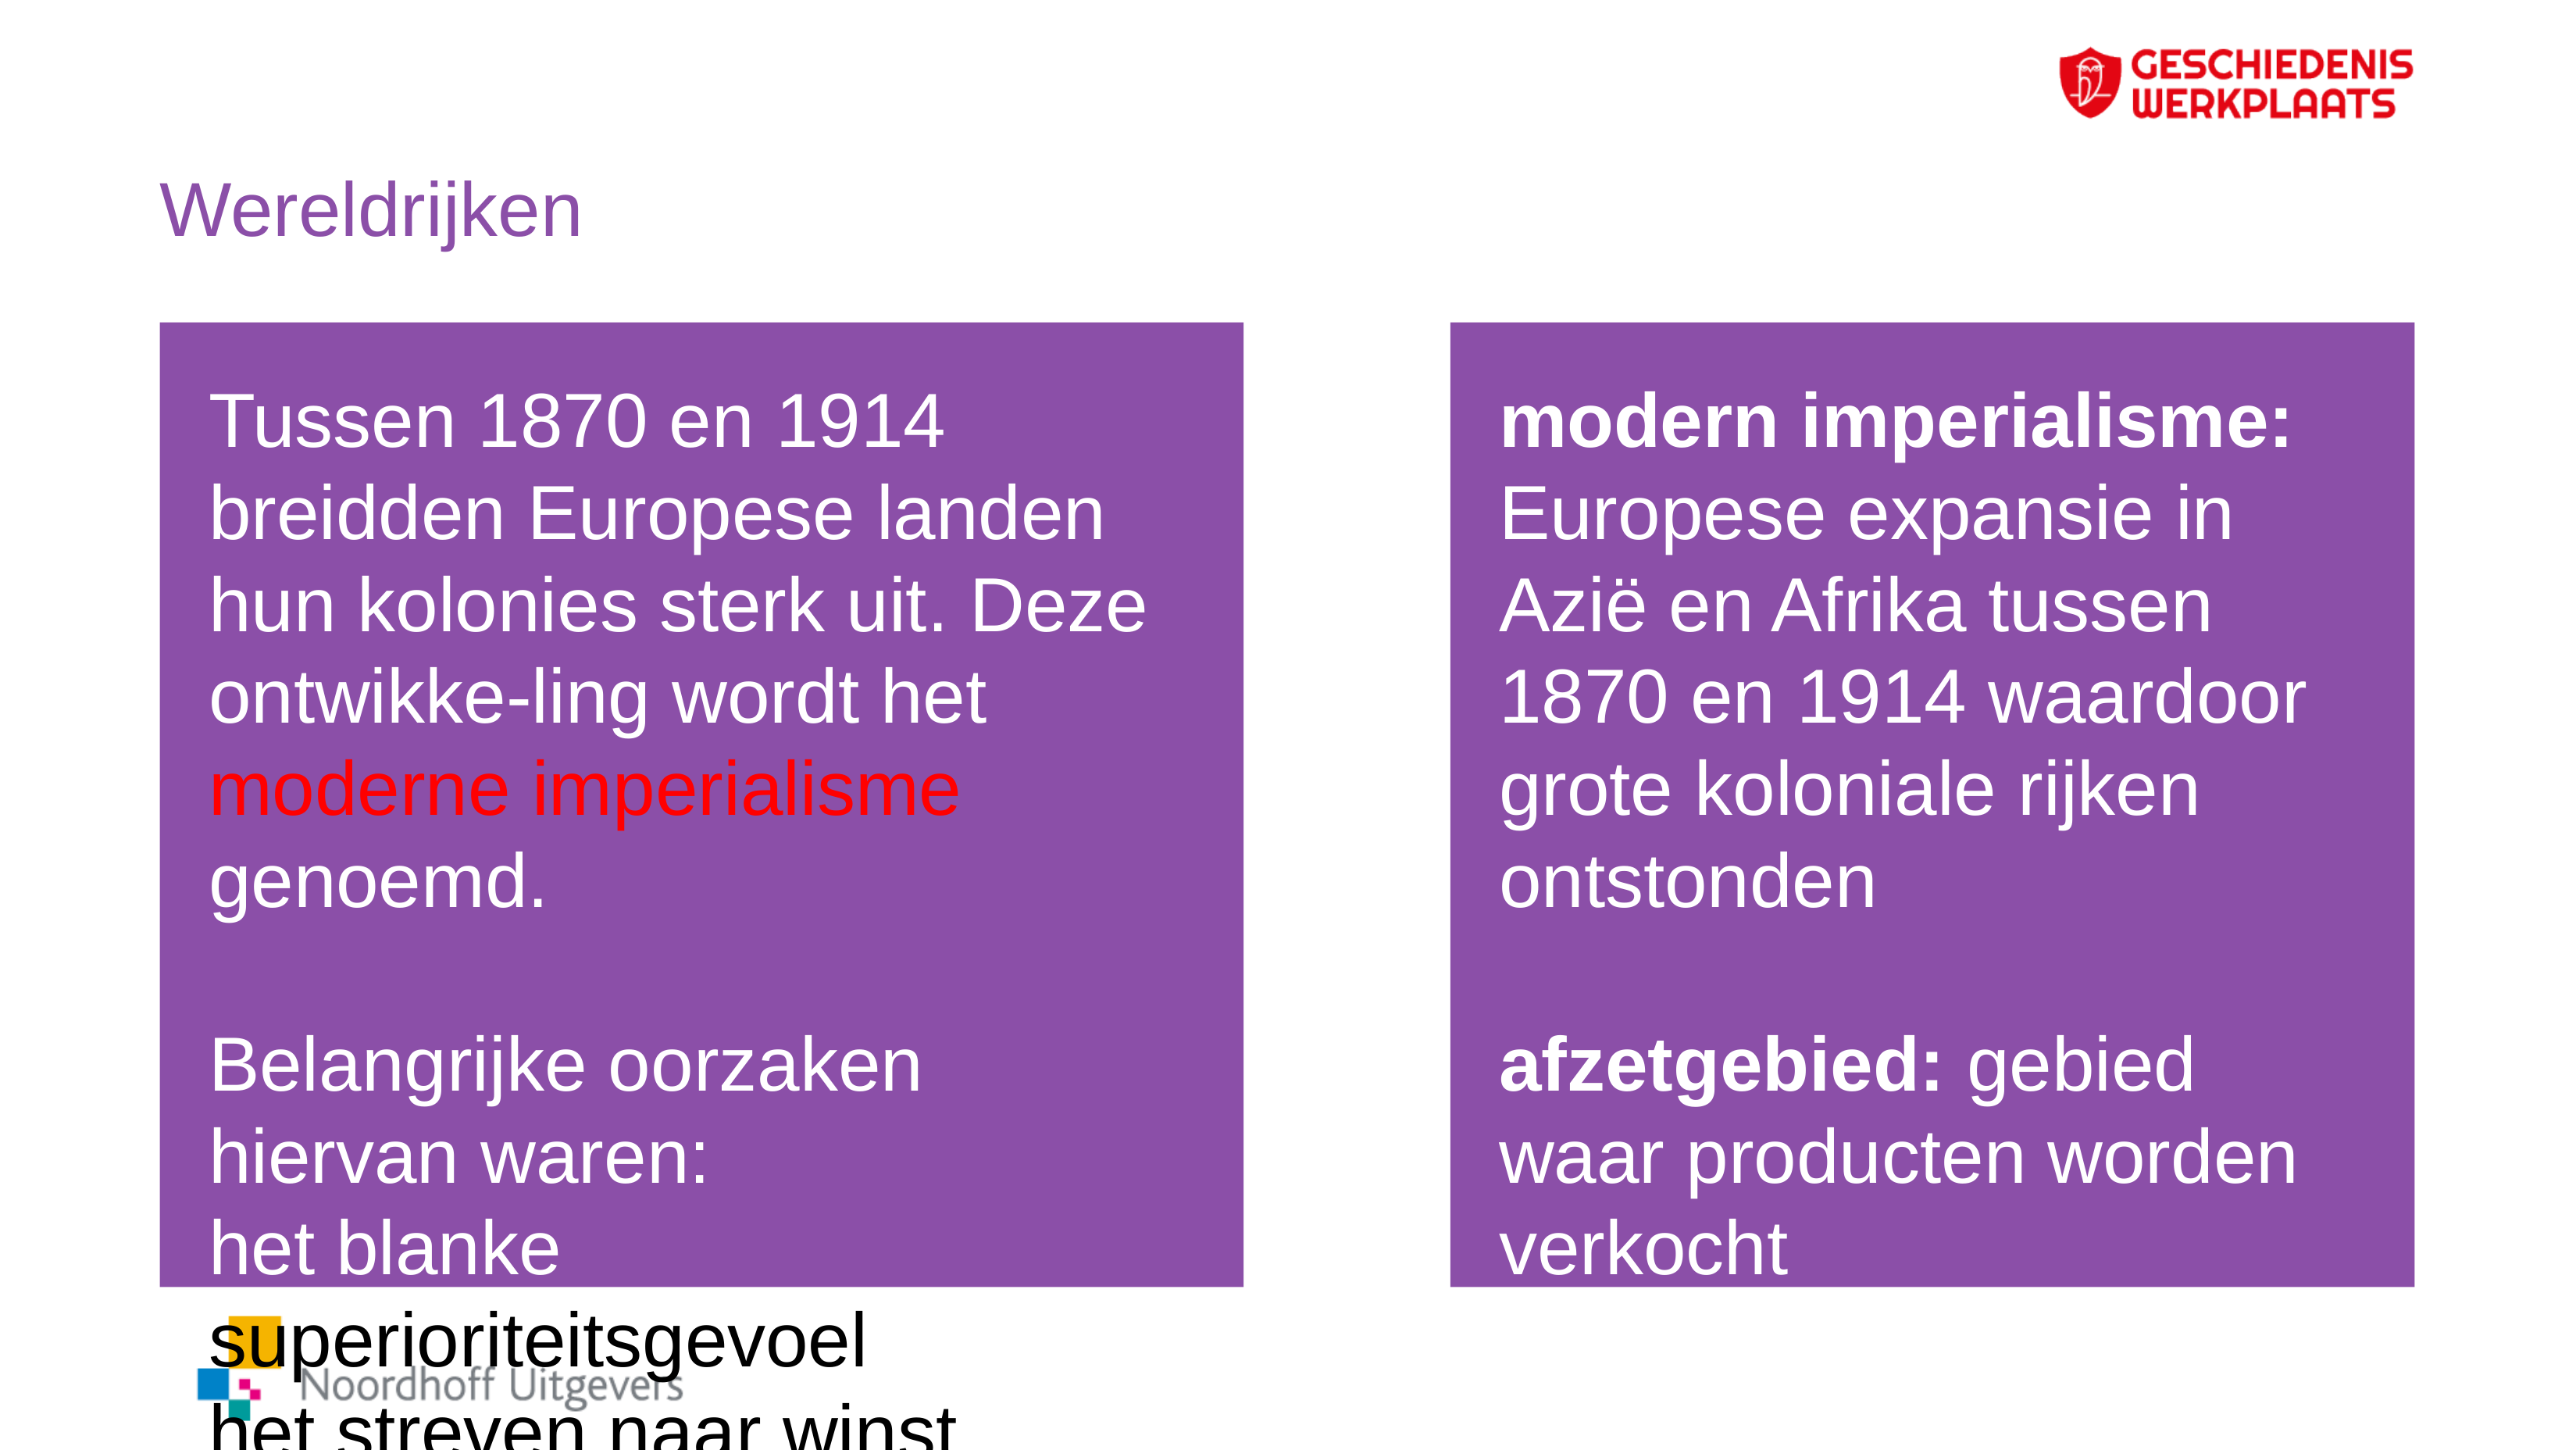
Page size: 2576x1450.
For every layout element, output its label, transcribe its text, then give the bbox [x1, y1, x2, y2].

picture [159, 1288, 802, 1449]
picture [1610, 0, 2576, 161]
list modern imperialisme: Europese expansie in Azië en Afrika tussen 1870 en 1914 waardoor grote koloniale rijken ontstonden afzetgebied: gebied waar producten worden verkocht [1450, 322, 2415, 1288]
title Wereldrijken [159, 159, 2416, 266]
list Tussen 1870 en 1914 breidden Europese landen hun kolonies sterk uit. Deze ontwikke-ling wordt het moderne imperialisme genoemd. Belangrijke oorzaken hiervan waren: het blanke superioriteitsgevoel het streven naar winst, ondernemers gebruikten kolonies voor grondstoffen en als afzetgebied de industriële revolutie [159, 322, 1244, 1288]
